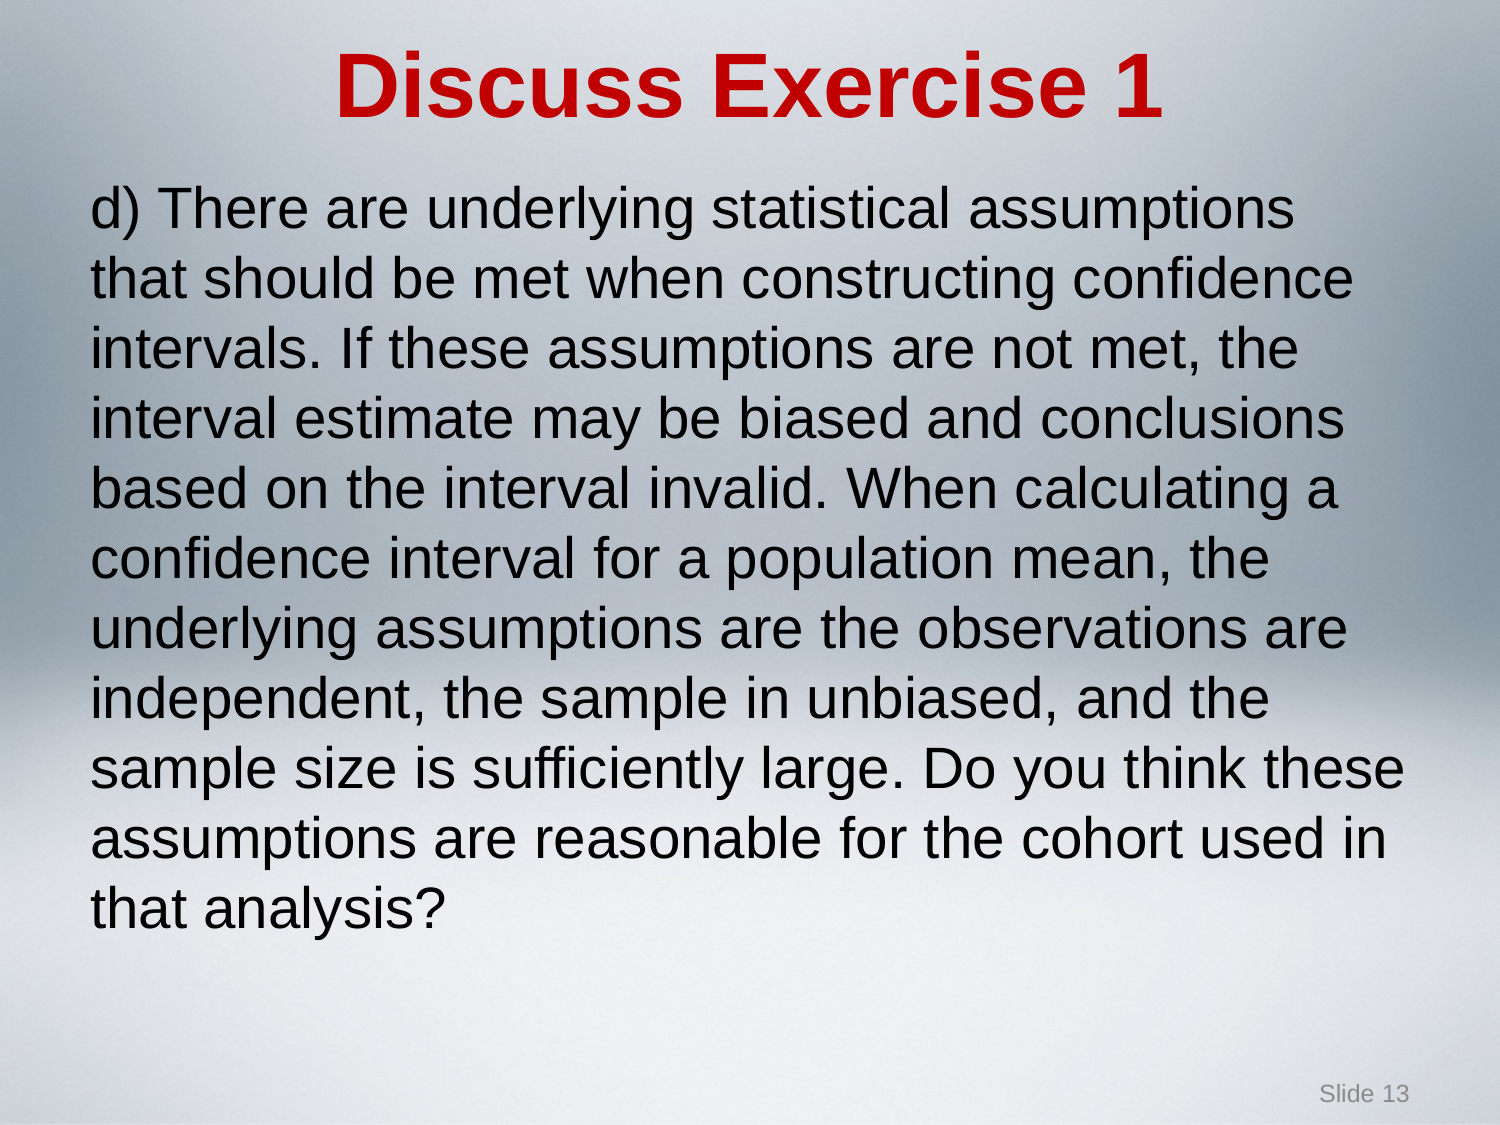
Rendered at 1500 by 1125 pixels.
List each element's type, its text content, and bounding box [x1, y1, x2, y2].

list d) There are underlying statistical assumptions that should be met when constructing confidence intervals. If these assumptions are not met, the interval estimate may be biased and conclusions based on the interval invalid. When calculating a confidence interval for a population mean, the underlying assumptions are the observations are independent, the sample in unbiased, and the sample size is sufficiently large. Do you think these assumptions are reasonable for the cohort used in that analysis? [75, 162, 1425, 1005]
slide_number Slide 13 [1074, 1062, 1425, 1123]
title Discuss Exercise 1 [75, 12, 1425, 150]
picture [0, 0, 1500, 1125]
